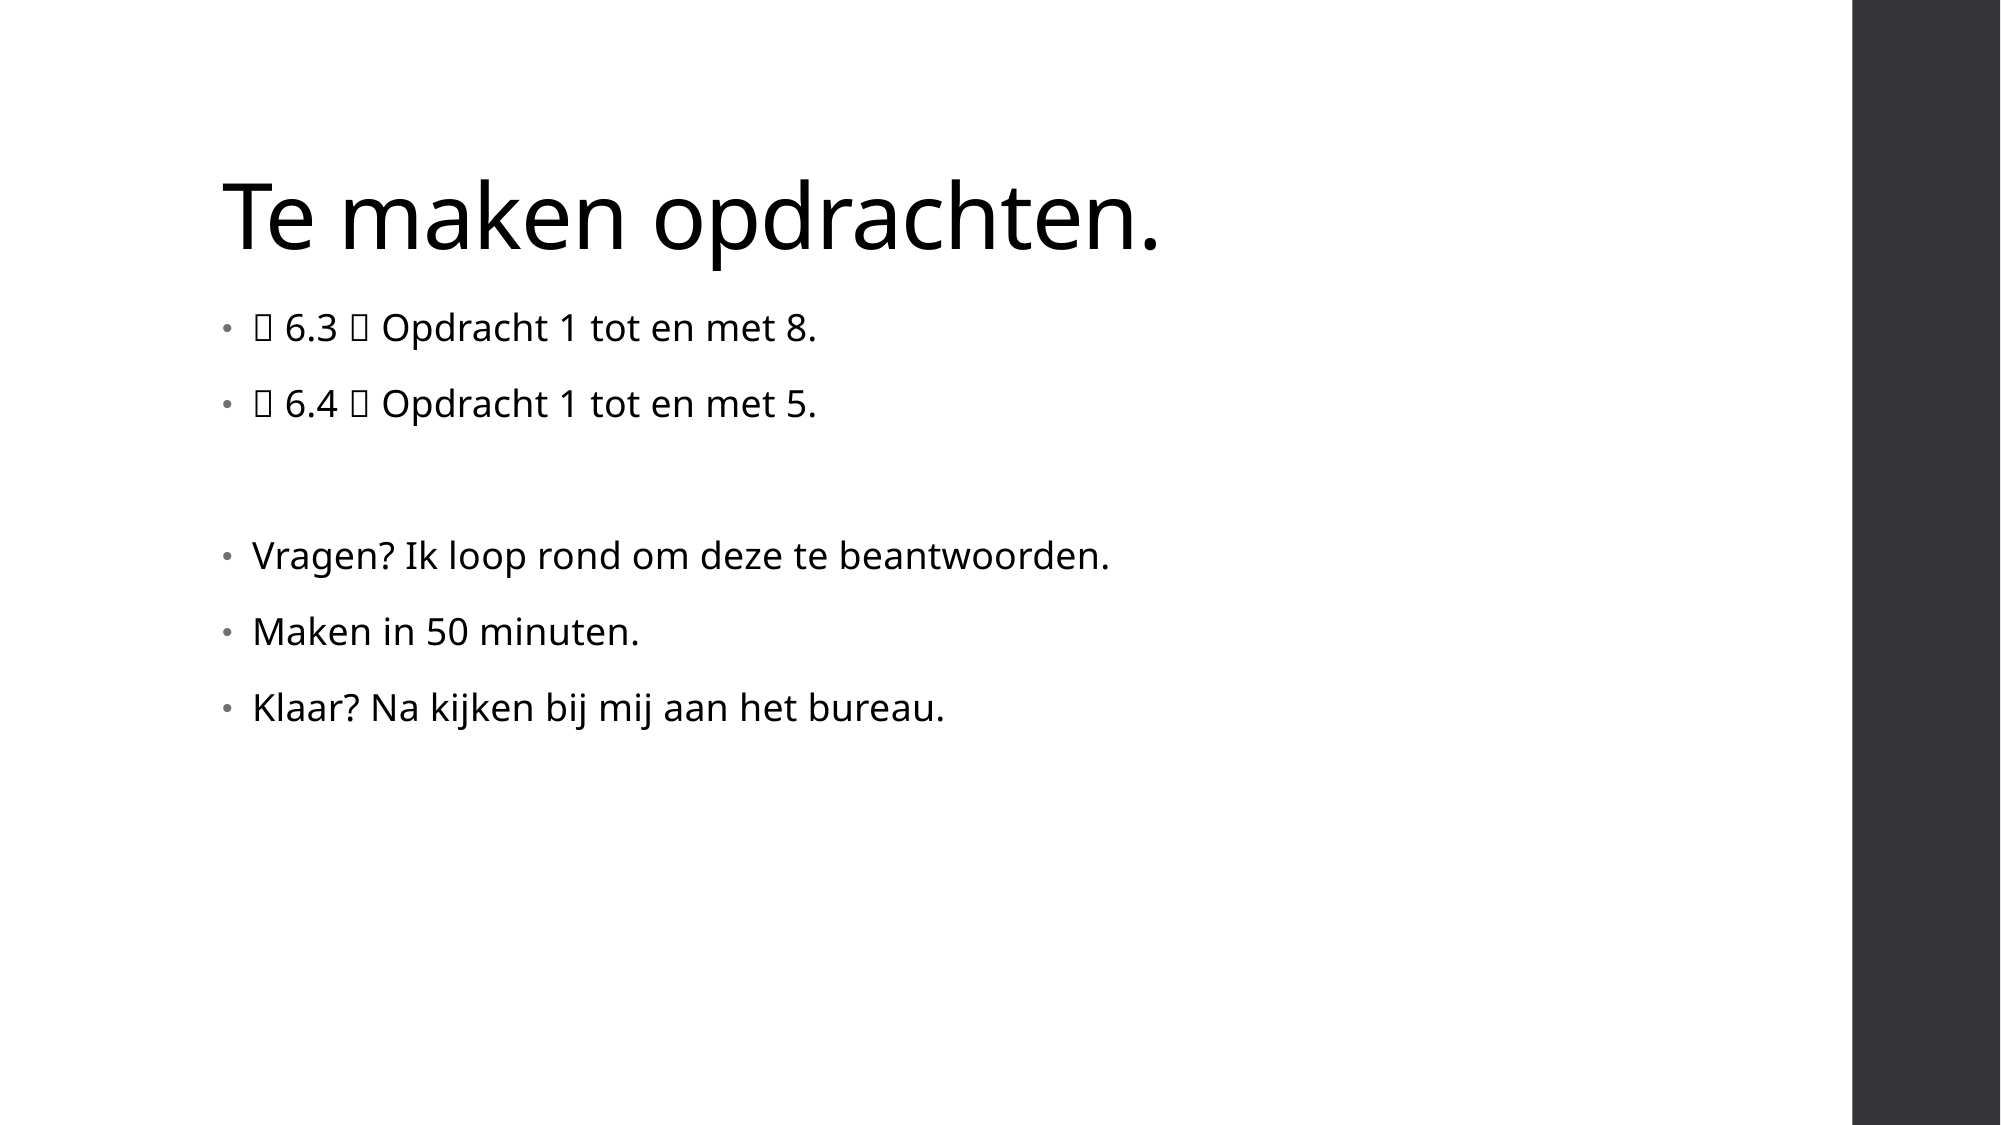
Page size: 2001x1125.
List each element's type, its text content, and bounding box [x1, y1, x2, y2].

list  6.3  Opdracht 1 tot en met 8.  6.4  Opdracht 1 tot en met 5. Vragen? Ik loop rond om deze te beantwoorden. Maken in 50 minuten. Klaar? Na kijken bij mij aan het bureau. [206, 299, 1617, 1014]
title Te maken opdrachten. [206, 60, 1797, 278]
